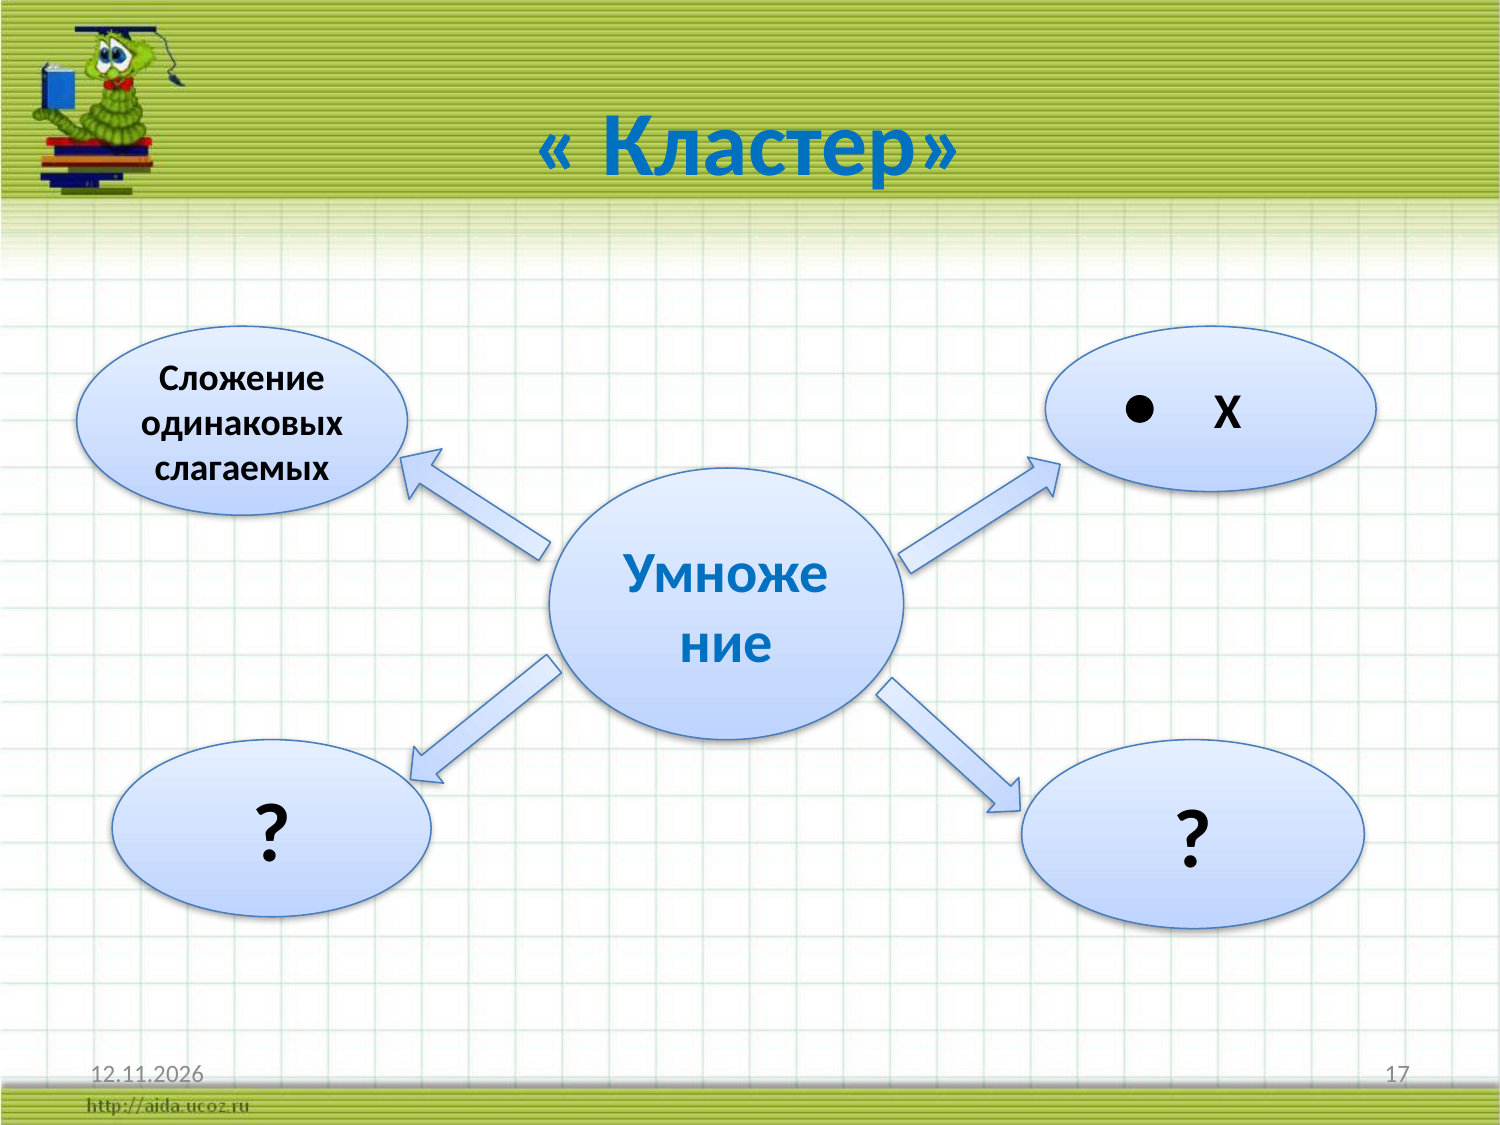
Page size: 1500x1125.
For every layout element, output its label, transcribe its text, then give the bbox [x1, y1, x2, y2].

slide_number 17 [1074, 1042, 1425, 1103]
text_box [897, 456, 1061, 575]
title « Кластер» [74, 44, 1426, 233]
text_box ? [111, 738, 432, 918]
text_box Х [1044, 325, 1377, 493]
text_box [399, 448, 552, 562]
text_box [409, 653, 563, 784]
text_box [1125, 395, 1154, 423]
text_box Сложение одинаковых слагаемых [75, 325, 409, 516]
text_box [875, 676, 1022, 814]
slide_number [75, 1042, 425, 1103]
text_box Умножение [548, 467, 905, 741]
picture [0, 0, 1500, 1125]
text_box ? [1020, 738, 1366, 930]
